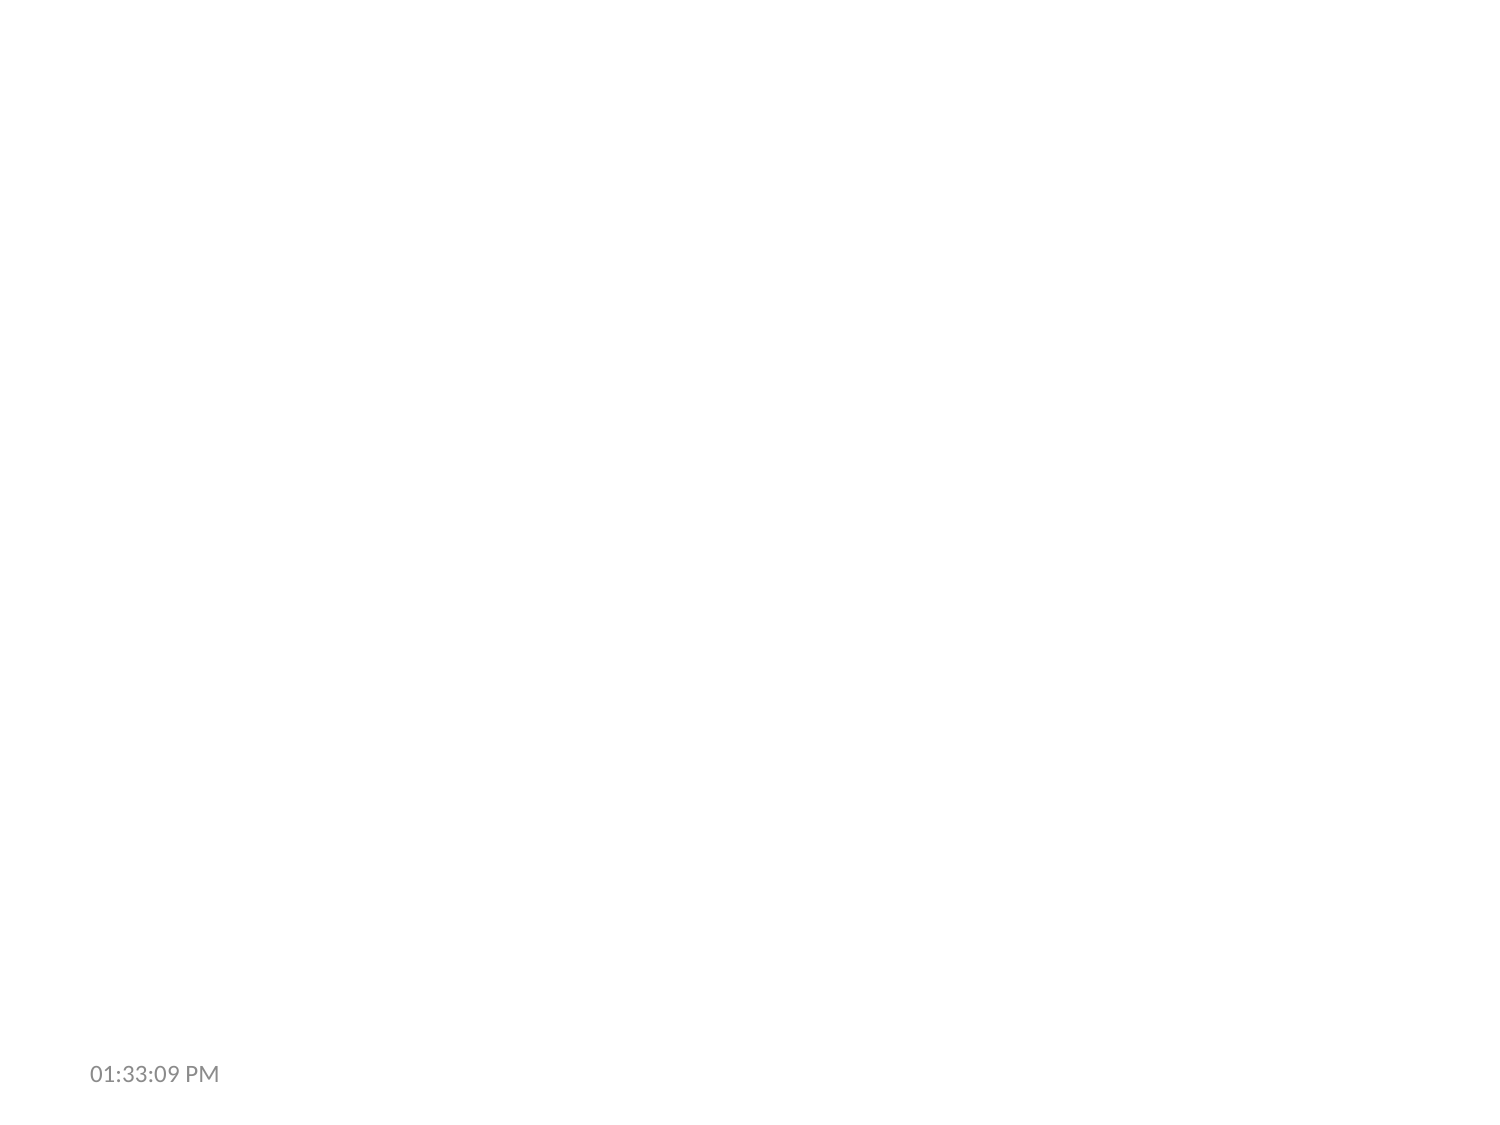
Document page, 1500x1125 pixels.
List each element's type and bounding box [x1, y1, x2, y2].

slide_number [75, 1042, 425, 1103]
